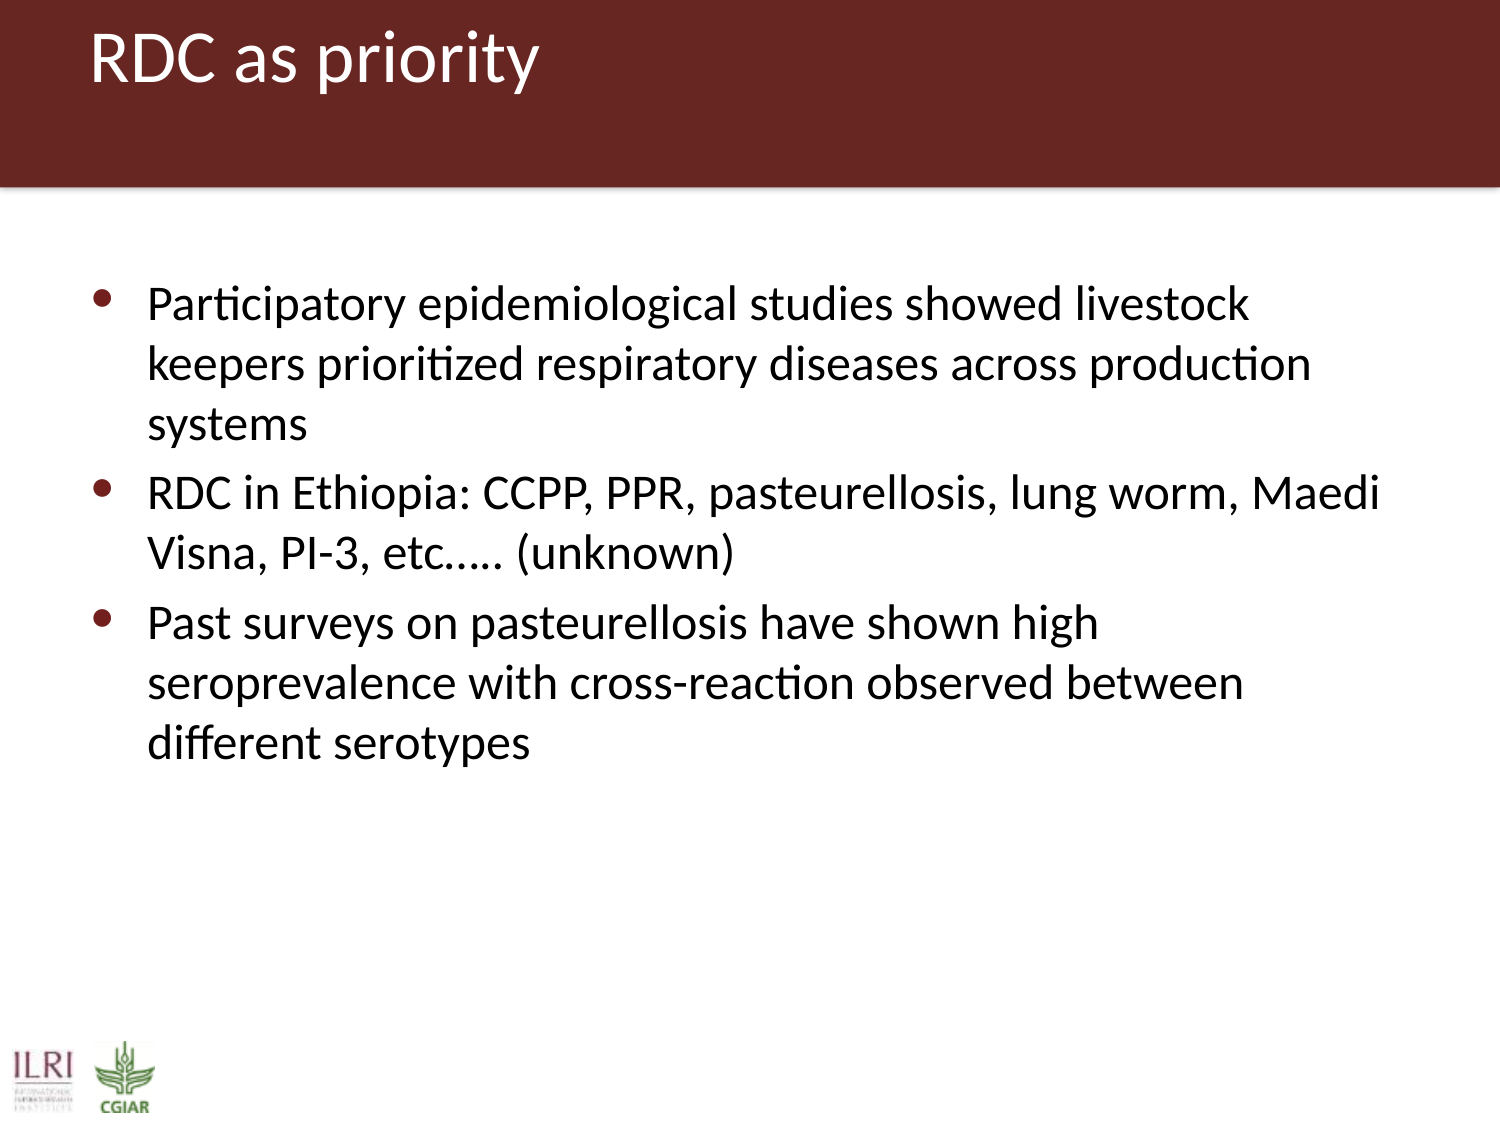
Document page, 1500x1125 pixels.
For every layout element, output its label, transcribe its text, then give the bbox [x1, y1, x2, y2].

title RDC as priority [75, 0, 1425, 188]
picture [12, 1049, 74, 1113]
text_box Participatory epidemiological studies showed livestock keepers prioritized respiratory diseases across production systems RDC in Ethiopia: CCPP, PPR, pasteurellosis, lung worm, Maedi Visna, PI-3, etc….. (unknown) Past surveys on pasteurellosis have shown high seroprevalence with cross-reaction observed between different serotypes [75, 262, 1404, 842]
picture [94, 1041, 155, 1113]
